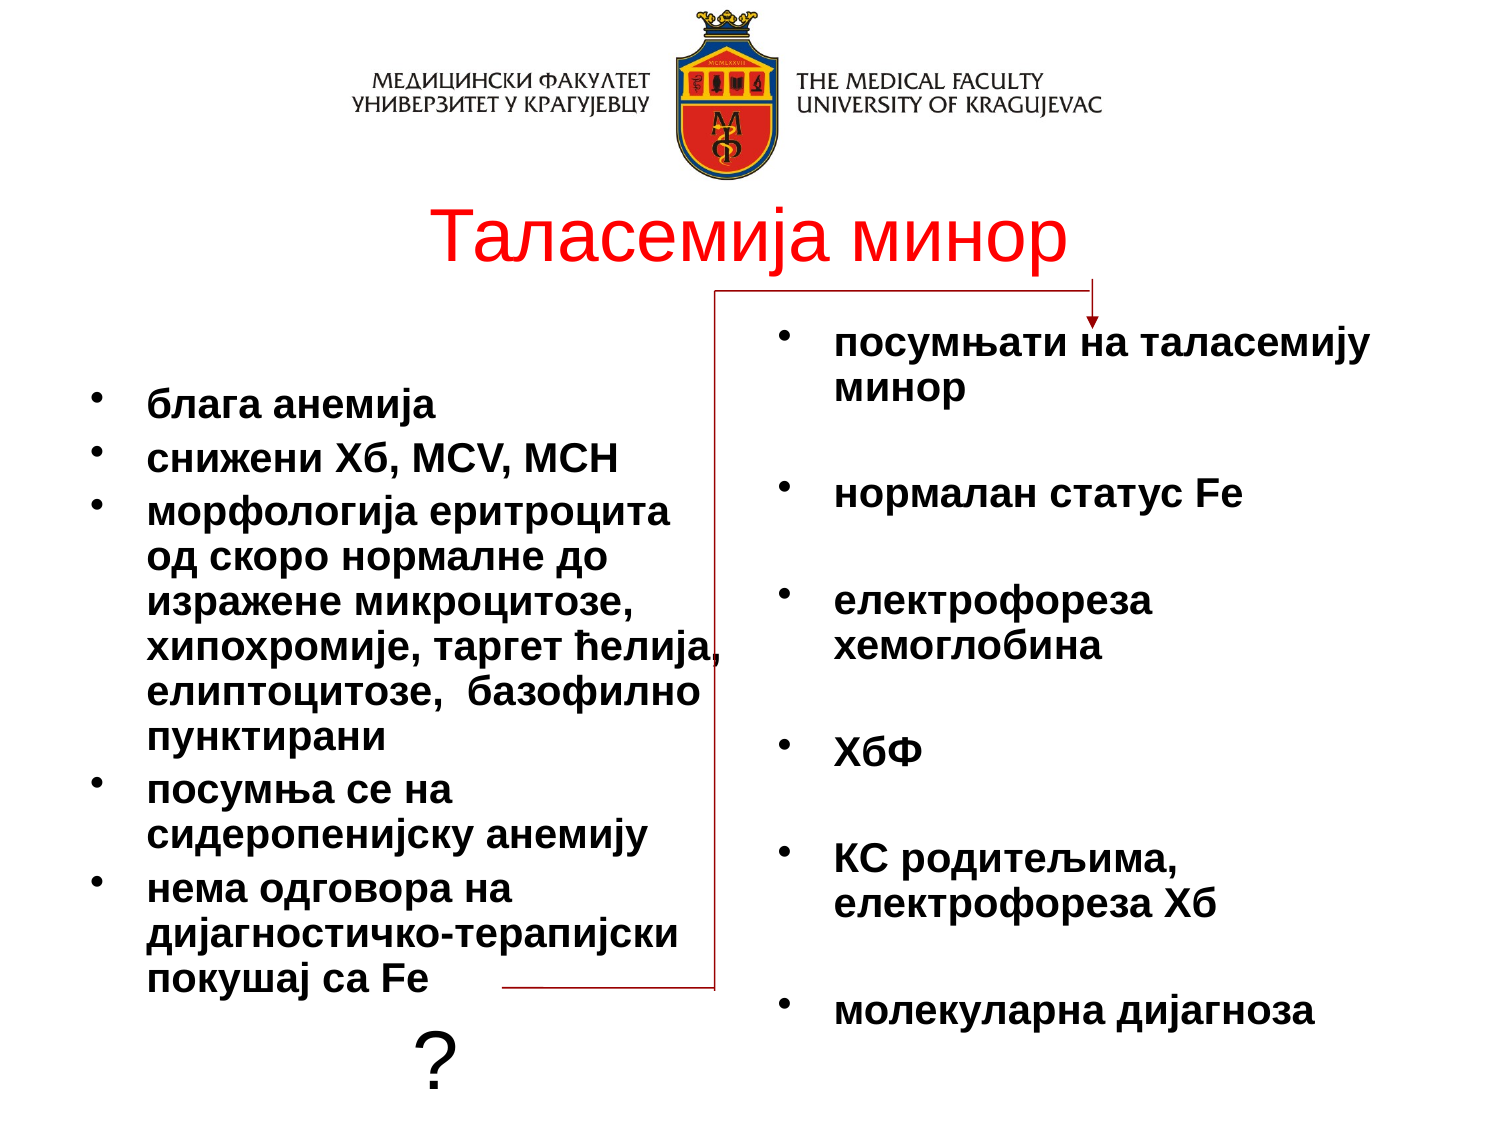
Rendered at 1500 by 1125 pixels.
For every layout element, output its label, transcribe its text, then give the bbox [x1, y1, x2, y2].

text_box [1086, 278, 1099, 329]
list посумњати на таласемију минор нормалан статус Fe електрофореза хемоглобина ХбФ КС родитељима, електрофореза Хб молекуларна дијагноза [762, 312, 1426, 1051]
title Таласемија минор [111, 136, 1388, 325]
list блага анемија снижени Хб, MCV, МСH морфологија еритроцита од скоро нормалне до изражене микроцитозе, хипохромије, таргет ћелија, елиптоцитозе, базофилно пунктирани посумња се на сидеропенијску анемију нема одговора на дијагностичко-терапијски покушај са Fe ? [74, 374, 738, 1118]
picture [328, 0, 1125, 136]
